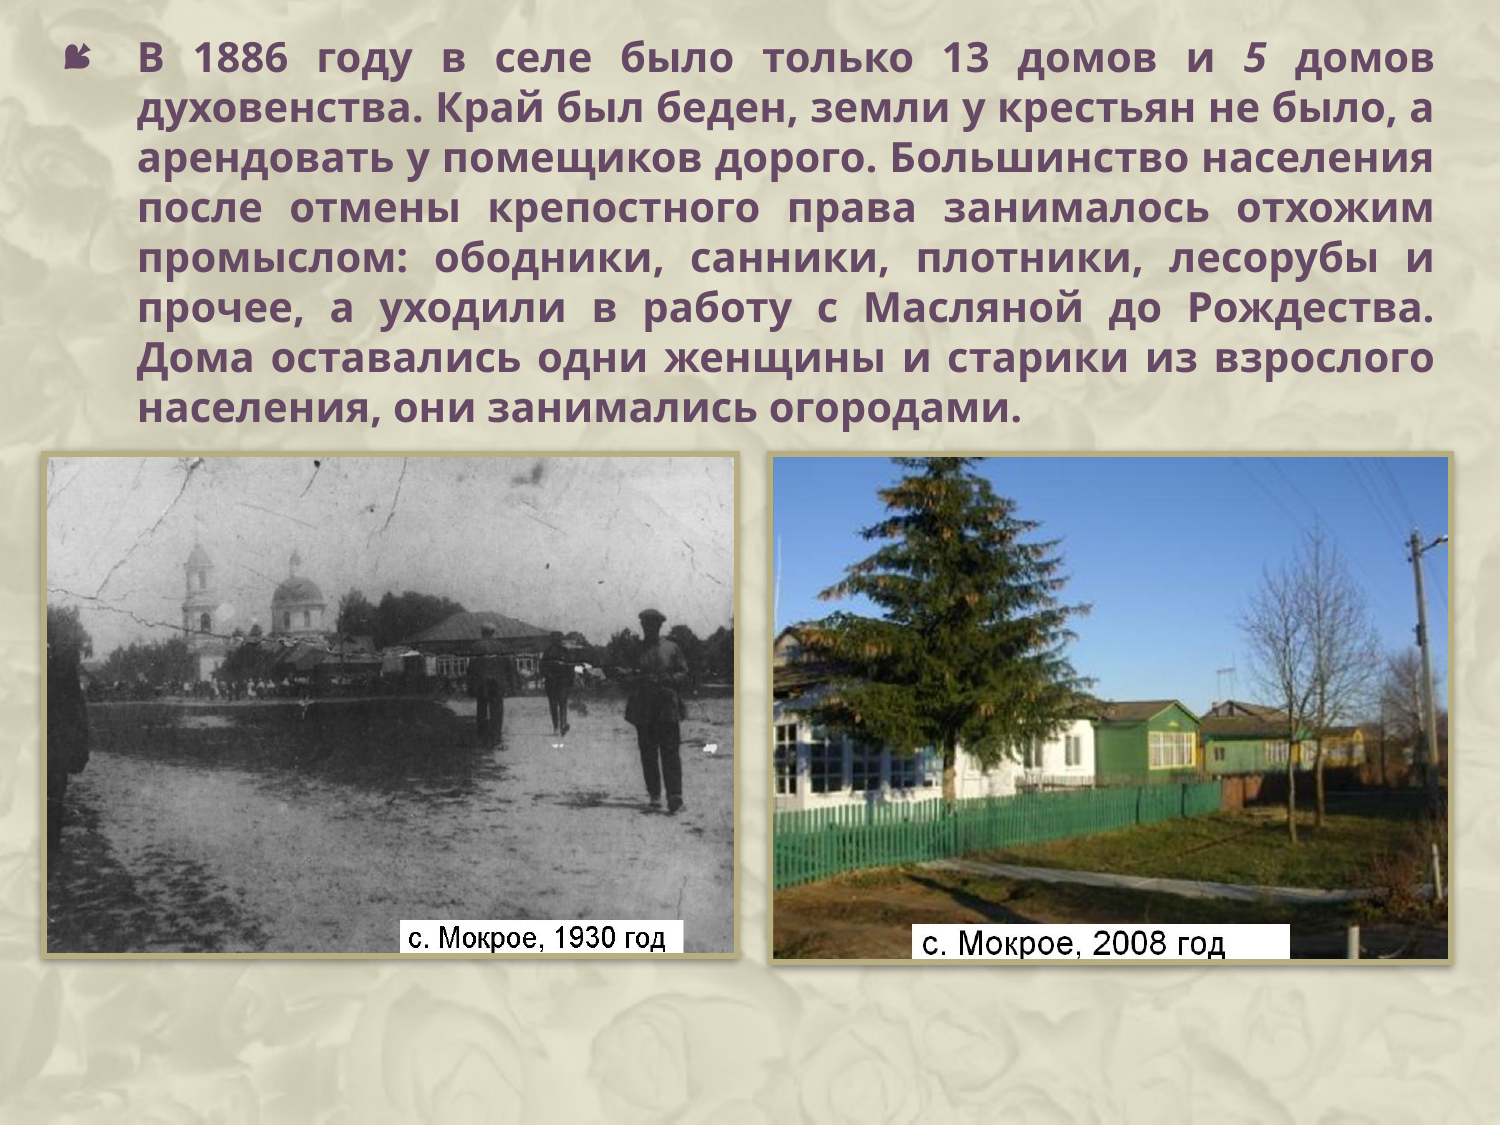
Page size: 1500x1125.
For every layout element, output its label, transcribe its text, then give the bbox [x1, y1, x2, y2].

picture [46, 456, 735, 954]
list В 1886 году в селе было только 13 домов и 5 домов духовенства. Край был беден, земли у крестьян не было, а арендовать у помещиков дорого. Большинство населения после отмены крепостного права занималось отхожим промыслом: ободники, санники, плотники, лесорубы и прочее, а уходили в работу с Масляной до Рождества. Дома оставались одни женщины и старики из взрослого населения, они занимались огородами. [46, 23, 1451, 811]
picture [773, 456, 1449, 960]
